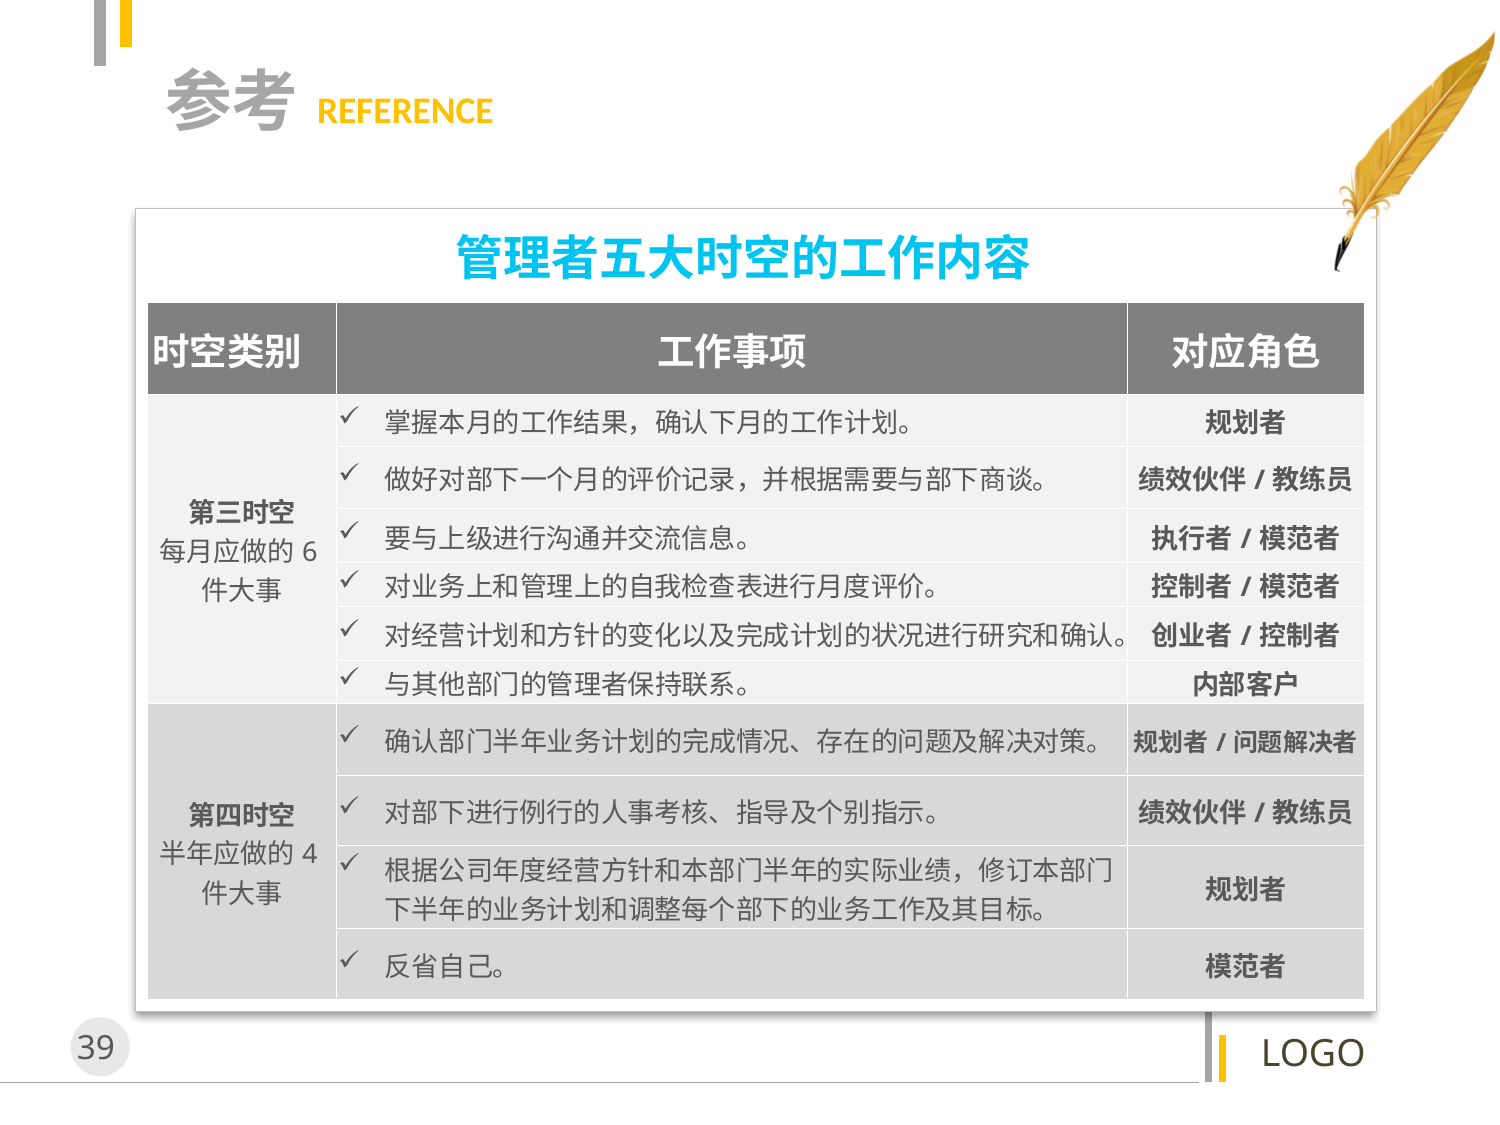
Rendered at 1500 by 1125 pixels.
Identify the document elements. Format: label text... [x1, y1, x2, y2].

table_cell 创业者/控制者 [1128, 607, 1364, 660]
table_header 对应角色 [1128, 303, 1364, 394]
table_cell 规划者/问题解决者 [1128, 704, 1364, 775]
table_cell 确认部门半年业务计划的完成情况、存在的问题及解决对策。 [337, 704, 1127, 775]
table_cell 执行者/模范者 [1128, 509, 1364, 562]
table_header 时空类别 [148, 303, 336, 394]
table_cell 掌握本月的工作结果，确认下月的工作计划。 [337, 395, 1127, 446]
table_cell 做好对部下一个月的评价记录，并根据需要与部下商谈。 [337, 447, 1127, 508]
text_box 管理者五大时空的工作内容 [429, 219, 1058, 293]
text_box 参考 [150, 4, 727, 193]
picture [1310, 0, 1500, 294]
table_cell 绩效伙伴/教练员 [1128, 776, 1364, 845]
text_box reference [302, 78, 509, 139]
table_cell 要与上级进行沟通并交流信息。 [337, 509, 1127, 562]
table_cell 内部客户 [1128, 661, 1364, 703]
table_cell 与其他部门的管理者保持联系。 [337, 661, 1127, 703]
table_cell 第四时空 半年应做的4件大事 [148, 704, 336, 999]
table_cell 模范者 [1128, 929, 1364, 999]
table_cell 根据公司年度经营方针和本部门半年的实际业绩，修订本部门下半年的业务计划和调整每个部下的业务工作及其目标。 [337, 846, 1127, 928]
table_cell 规划者 [1128, 846, 1364, 928]
table_cell 控制者/模范者 [1128, 563, 1364, 606]
table_cell 反省自己。 [337, 929, 1127, 999]
table_cell 规划者 [1128, 395, 1364, 446]
table_cell 第三时空 每月应做的6件大事 [148, 395, 336, 703]
table_cell 对业务上和管理上的自我检查表进行月度评价。 [337, 563, 1127, 606]
table_header 工作事项 [337, 303, 1127, 394]
table_cell 对部下进行例行的人事考核、指导及个别指示。 [337, 776, 1127, 845]
text_box [135, 208, 1376, 1012]
table_cell 对经营计划和方针的变化以及完成计划的状况进行研究和确认。 [337, 607, 1127, 660]
table_cell 绩效伙伴/教练员 [1128, 447, 1364, 508]
